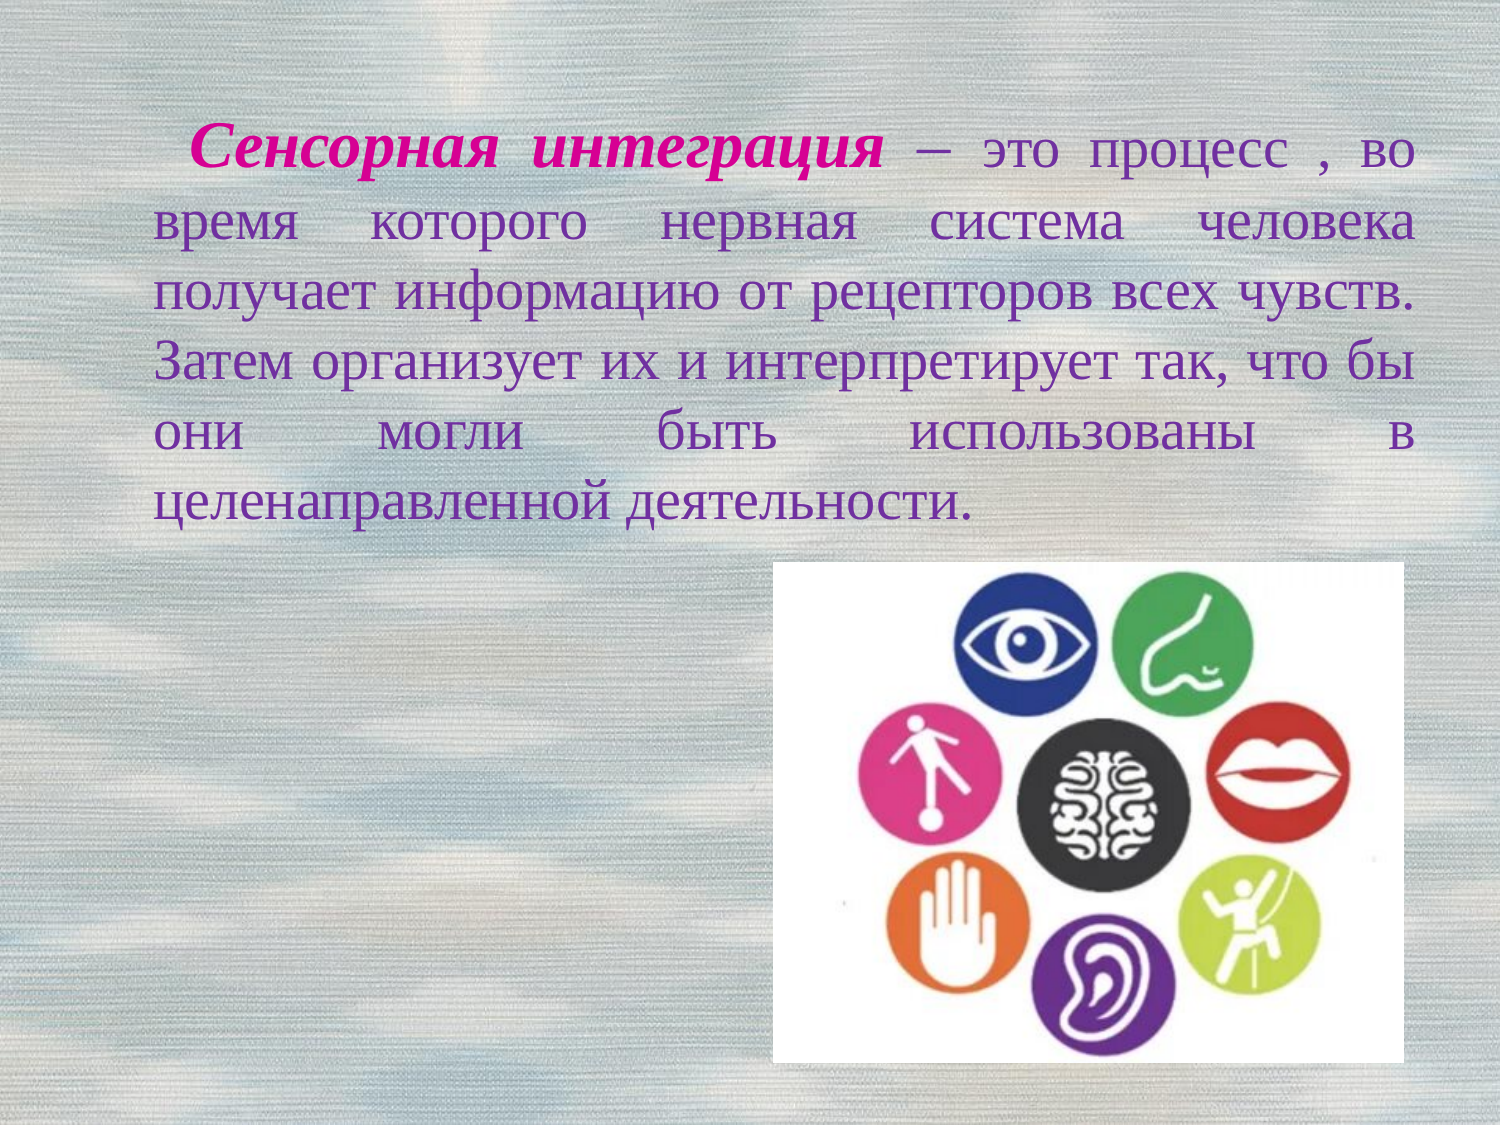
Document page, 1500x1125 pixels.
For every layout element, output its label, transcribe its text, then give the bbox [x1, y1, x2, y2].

picture [0, 0, 1500, 1125]
list Сенсорная интеграция – это процесс , во время которого нервная система человека получает информацию от рецепторов всех чувств. Затем организует их и интерпретирует так, что бы они могли быть использованы в целенаправленной деятельности. [82, 93, 1432, 739]
